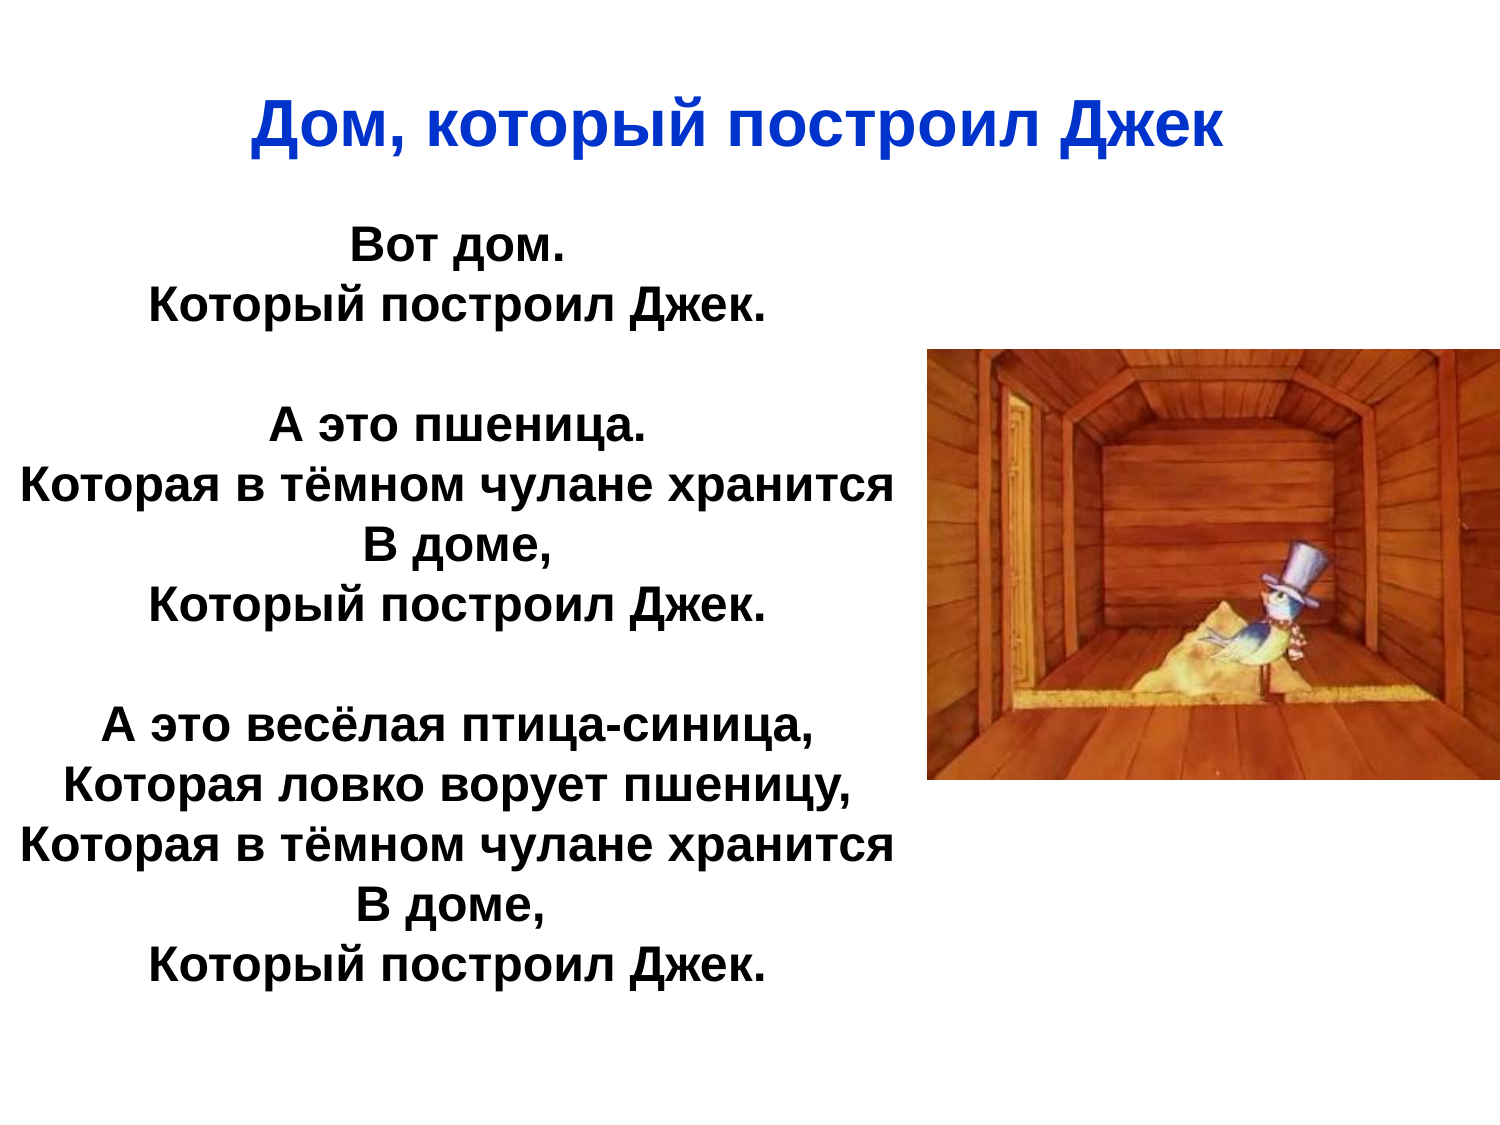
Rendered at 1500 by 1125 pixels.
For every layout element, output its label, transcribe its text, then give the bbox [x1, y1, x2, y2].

text_box Дом, который построил Джек [218, 54, 1258, 185]
picture [926, 349, 1500, 780]
text_box Вот дом. Который построил Джек. А это пшеница. Которая в тёмном чулане хранится В доме, Который построил Джек. А это весёлая птица-синица, Которая ловко ворует пшеницу, Которая в тёмном чулане хранится В доме, Который построил Джек. [0, 137, 916, 1125]
